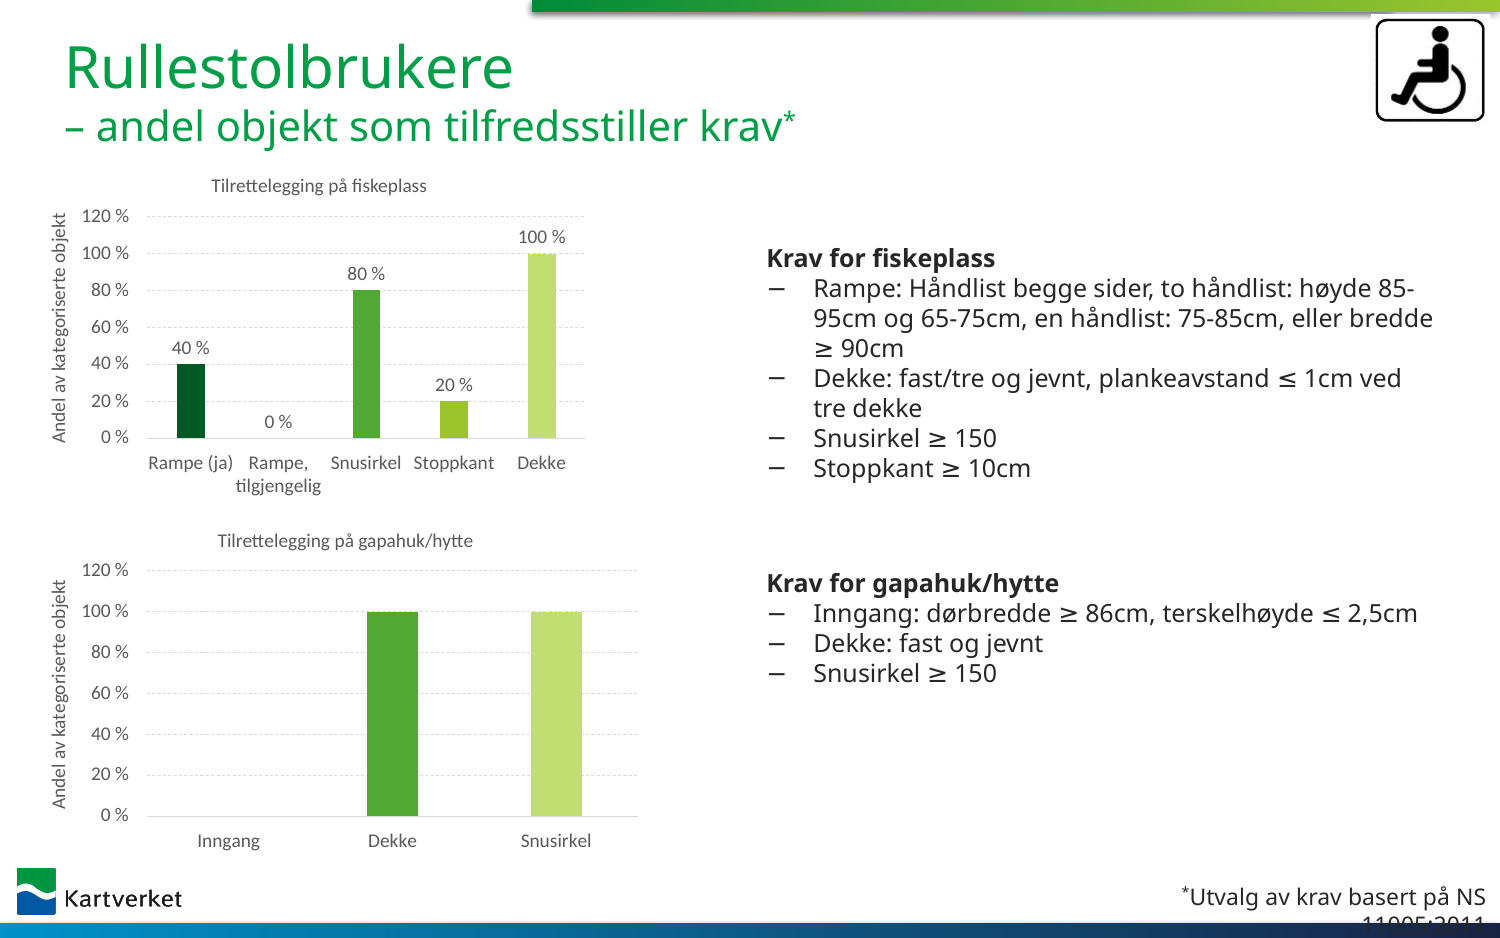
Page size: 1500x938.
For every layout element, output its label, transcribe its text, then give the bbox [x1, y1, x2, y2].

picture [41, 520, 650, 859]
text_box Krav for fiskeplass Rampe: Håndlist begge sider, to håndlist: høyde 85-95cm og 65-75cm, en håndlist: 75-85cm, eller bredde ≥ 90cm Dekke: fast/tre og jevnt, plankeavstand ≤ 1cm ved tre dekke Snusirkel ≥ 150 Stoppkant ≥ 10cm [751, 235, 1452, 490]
text_box Rullestolbrukere – andel objekt som tilfredsstiller krav* [49, 29, 1431, 158]
picture [1371, 13, 1491, 127]
text_box *Utvalg av krav basert på NS 11005:2011 [1068, 873, 1500, 938]
text_box Krav for gapahuk/hytte Inngang: dørbredde ≥ 86cm, terskelhøyde ≤ 2,5cm Dekke: fast og jevnt Snusirkel ≥ 150 [751, 560, 1452, 695]
picture [41, 166, 597, 505]
